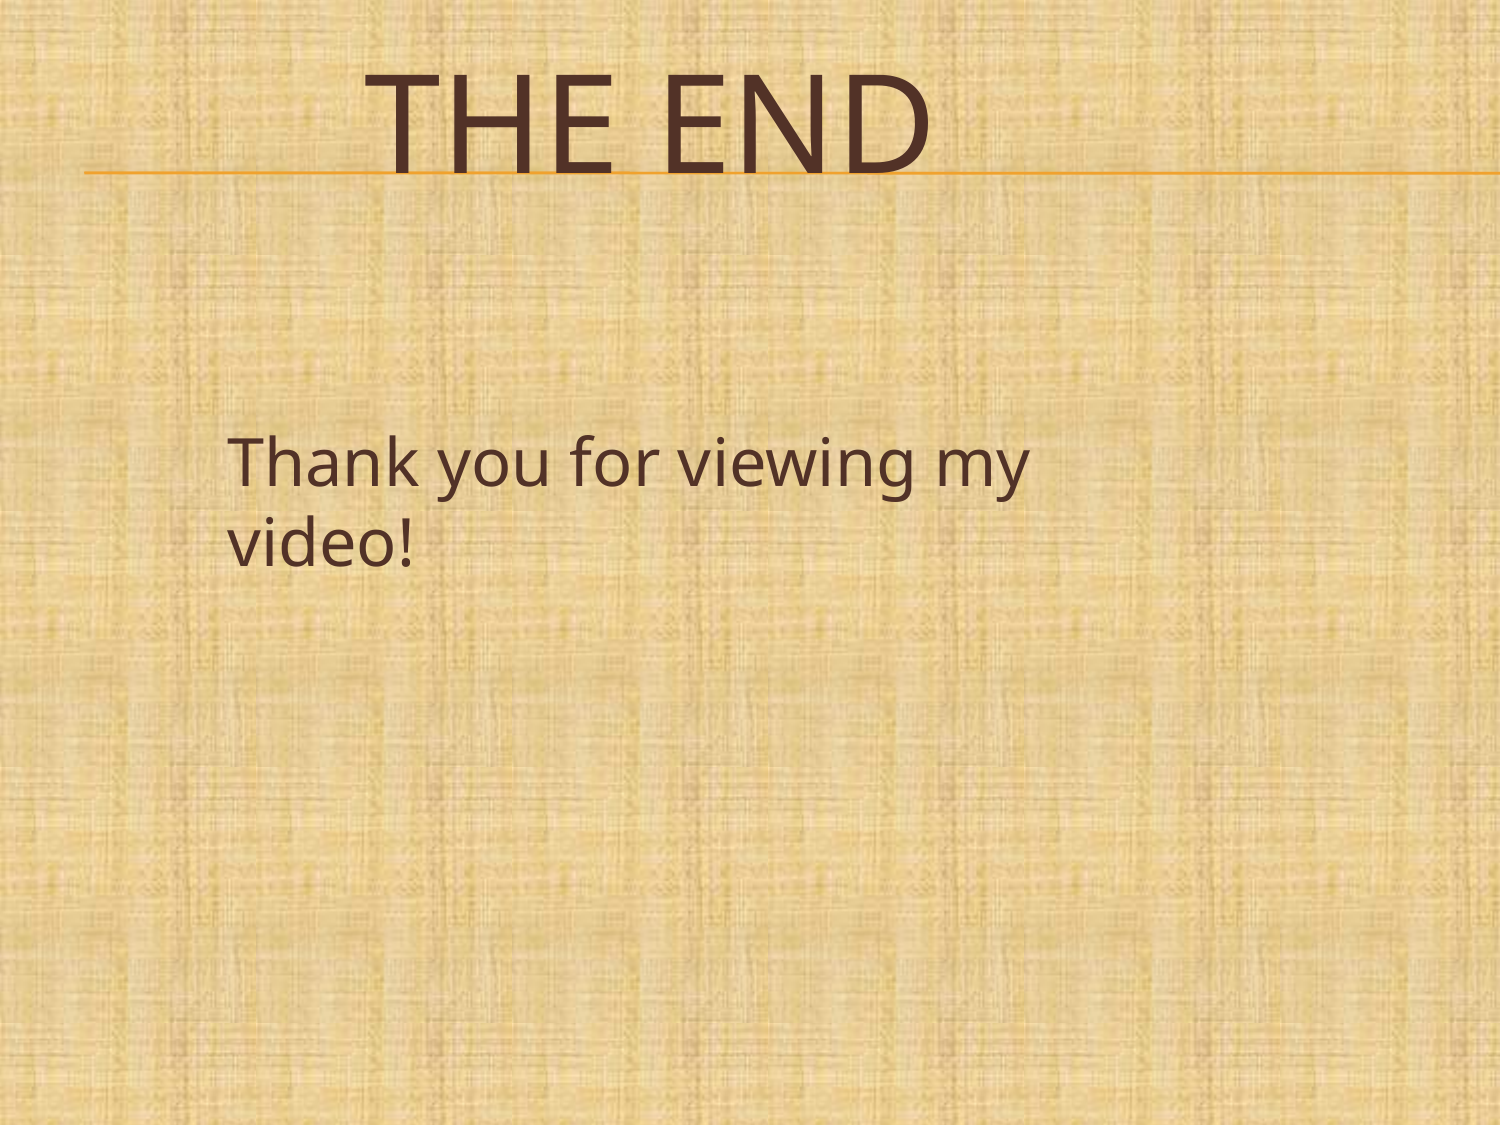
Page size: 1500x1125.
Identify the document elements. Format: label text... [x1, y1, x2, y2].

picture [0, 0, 1500, 1125]
text_box Thank you for viewing my video! [212, 412, 1163, 588]
title The end [350, 50, 1125, 188]
